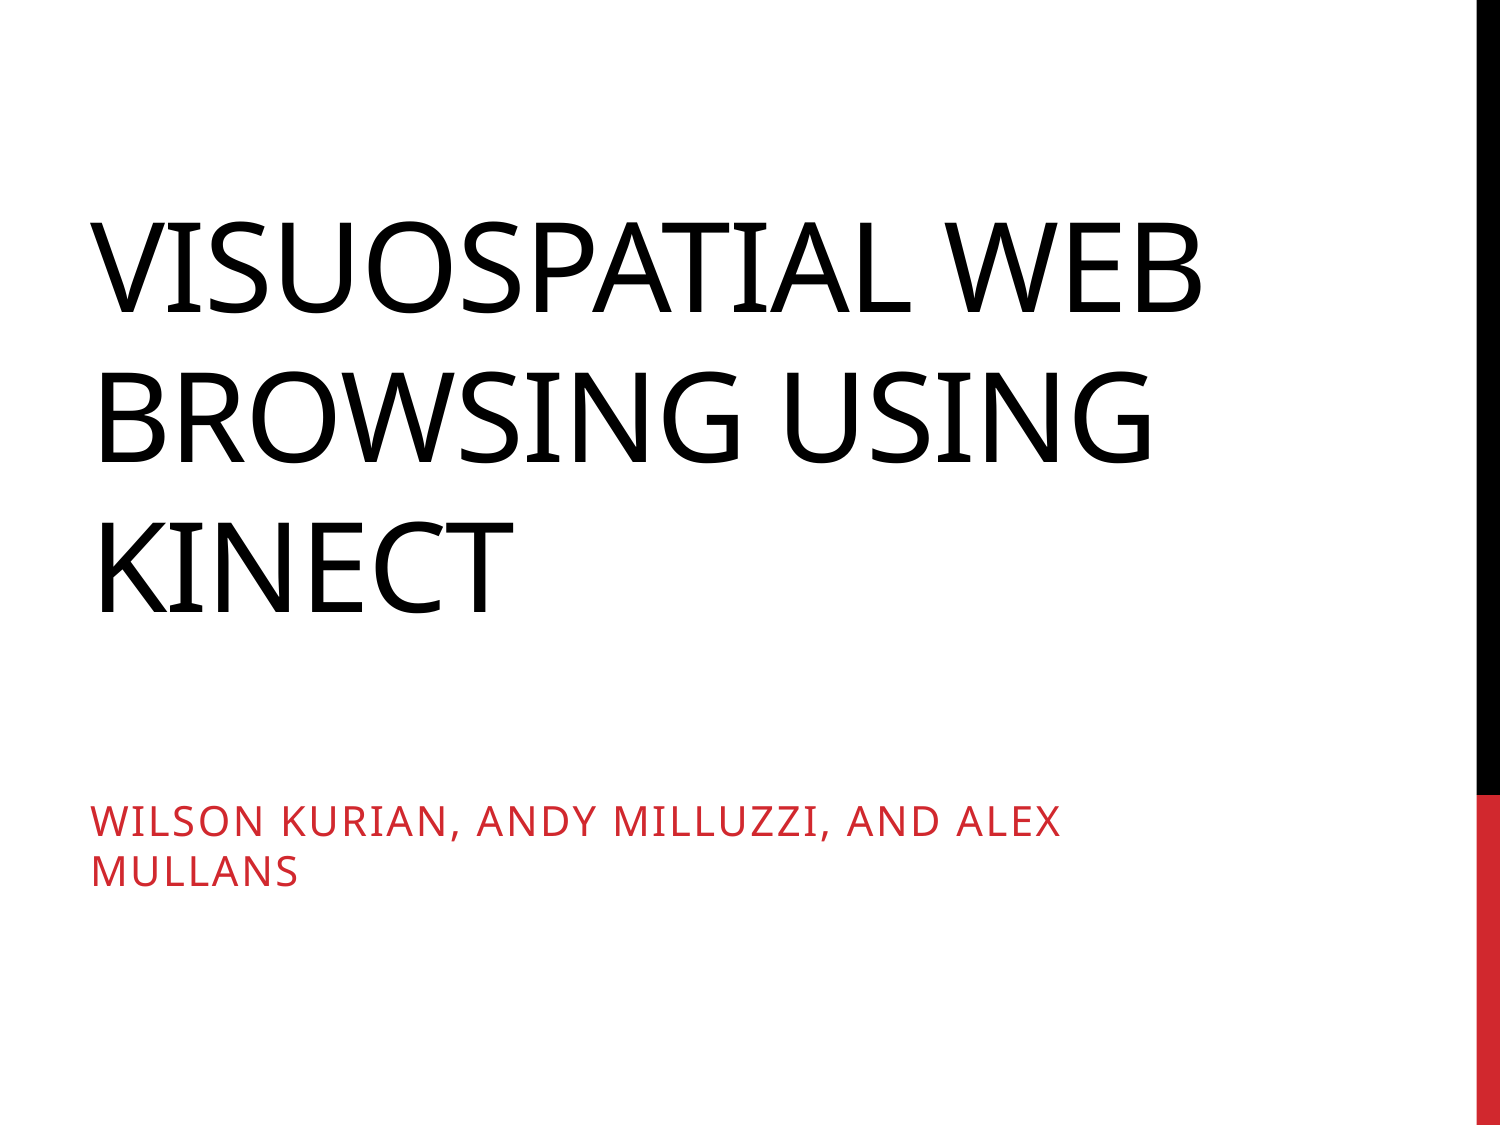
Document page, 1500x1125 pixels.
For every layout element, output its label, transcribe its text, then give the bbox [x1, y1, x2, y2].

title Visuospatial Web Browsing using Kinect [75, 37, 1350, 788]
subtitle Wilson Kurian, Andy Milluzzi, and Alex Mullans [75, 787, 1200, 938]
